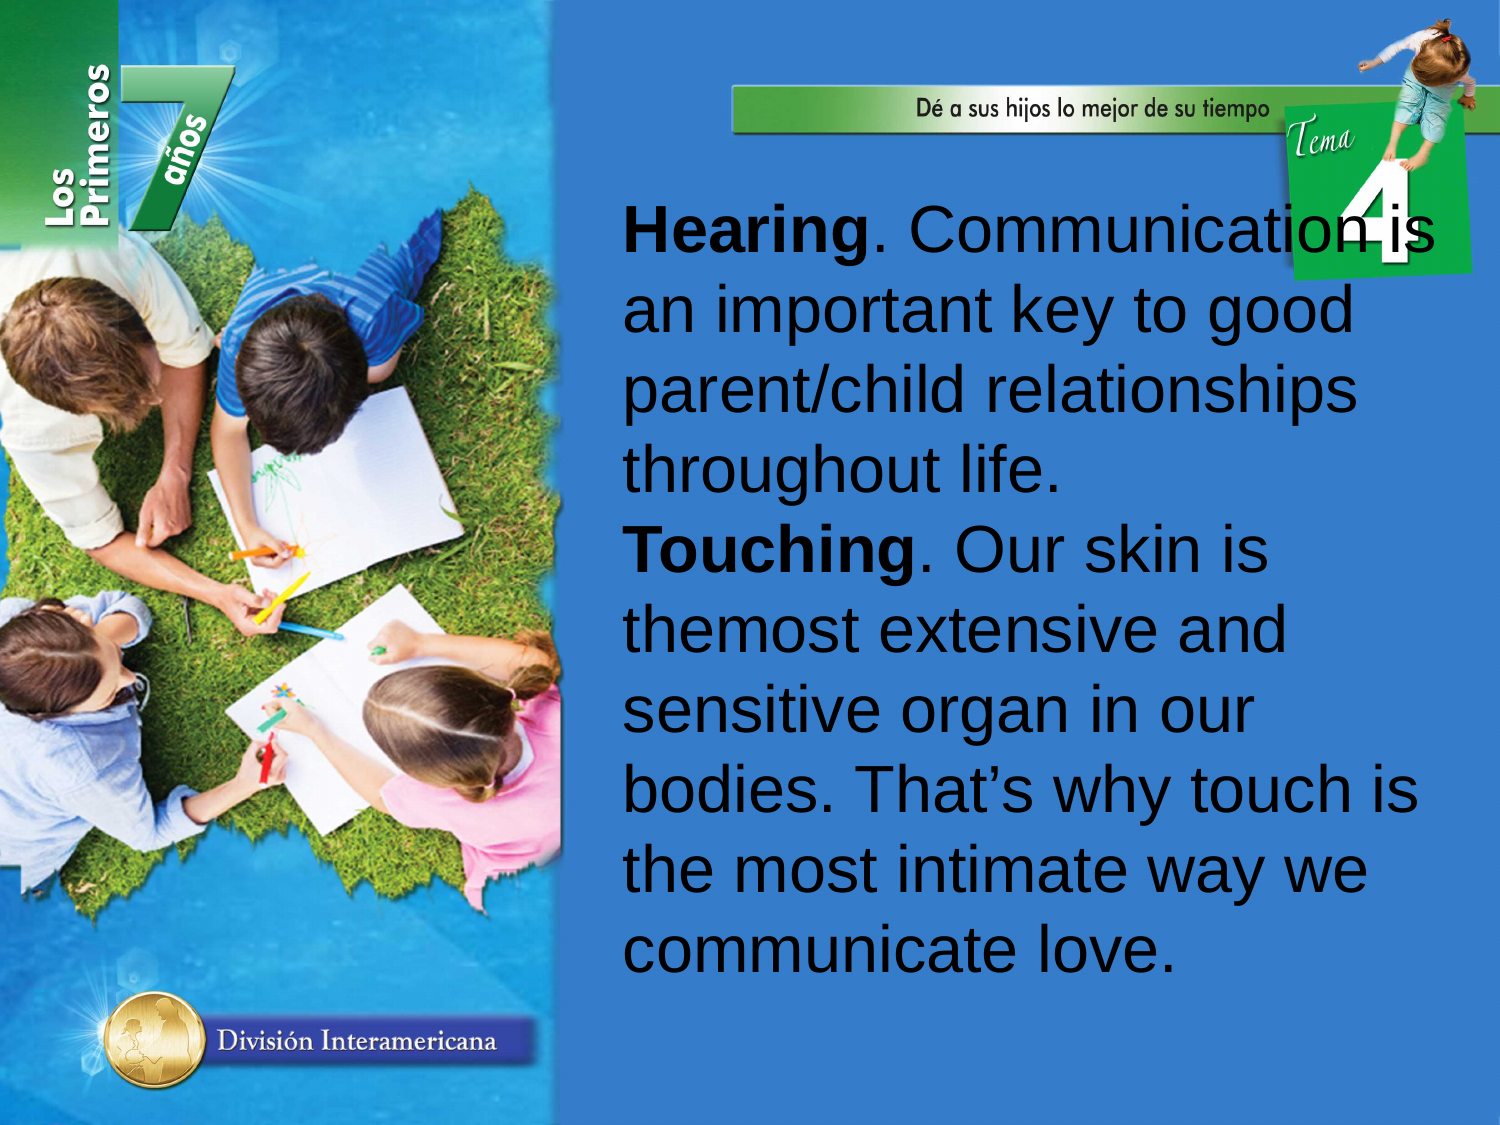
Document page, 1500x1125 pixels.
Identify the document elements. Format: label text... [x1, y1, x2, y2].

picture [0, 0, 1500, 1125]
text_box Hearing. Communication is an important key to good parent/child relationships throughout life. Touching. Our skin is themost extensive and sensitive organ in our bodies. That’s why touch is the most intimate way we communicate love. [608, 178, 1459, 994]
